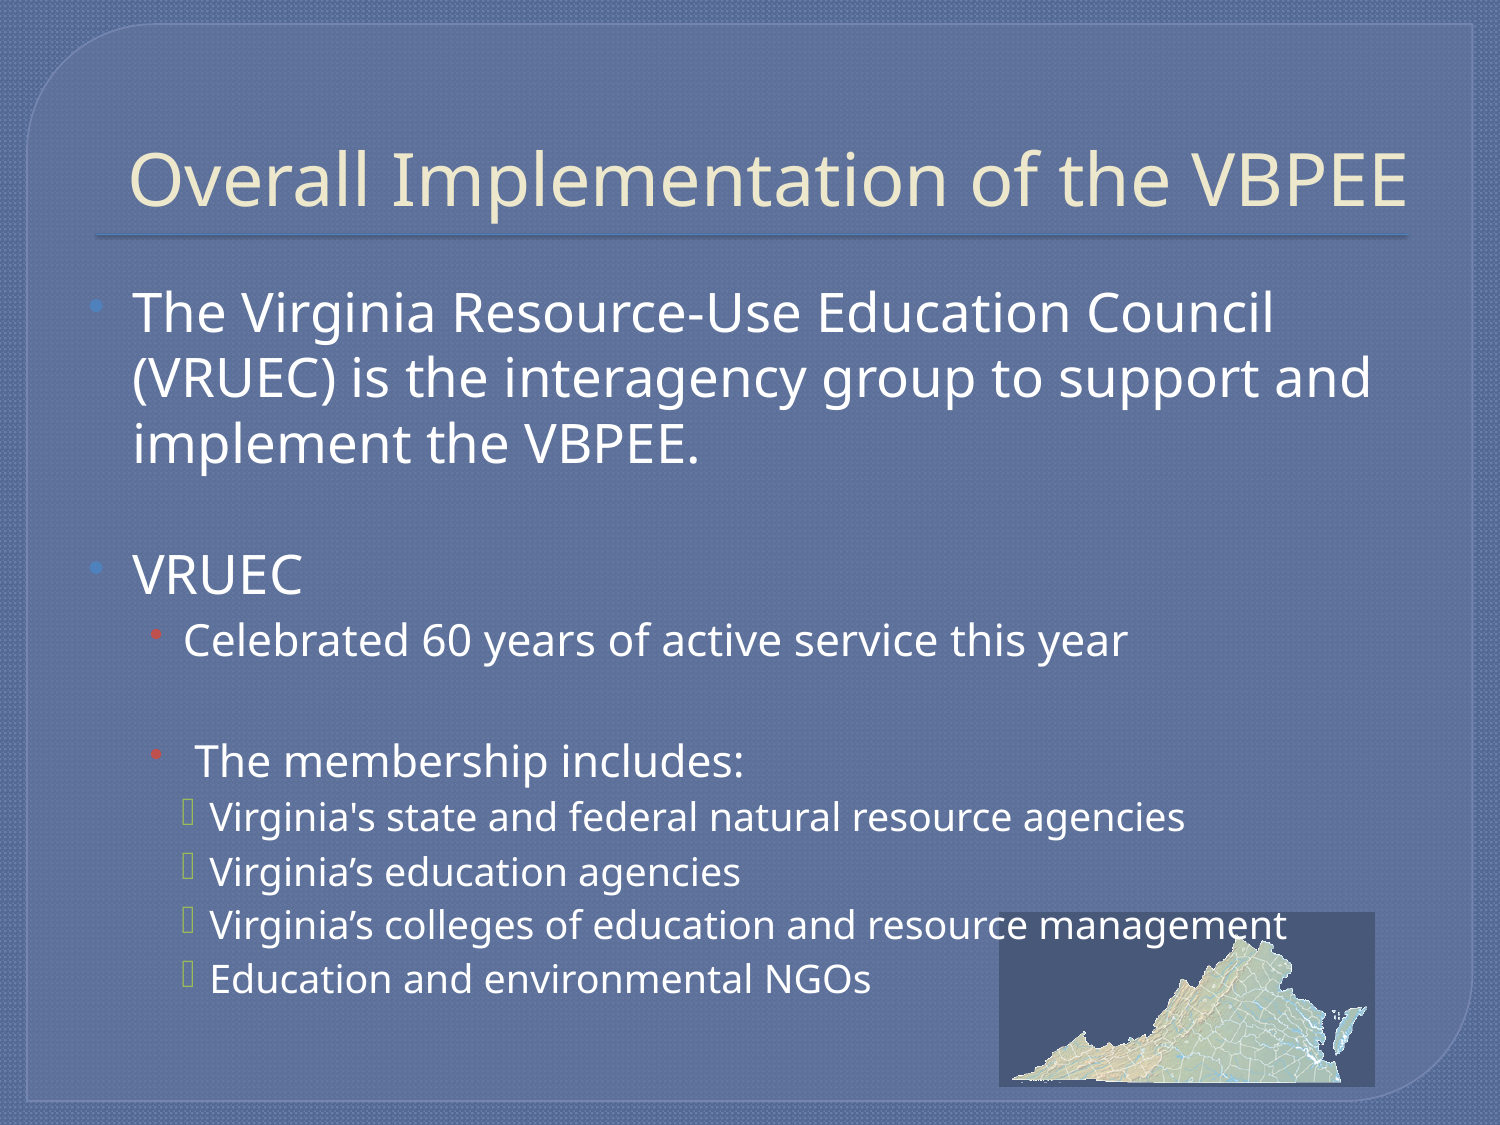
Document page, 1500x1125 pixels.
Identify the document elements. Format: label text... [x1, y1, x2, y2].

picture [999, 1013, 1375, 1087]
list The Virginia Resource-Use Education Council (VRUEC) is the interagency group to support and implement the VBPEE. VRUEC Celebrated 60 years of active service this year The membership includes: Virginia's state and federal natural resource agencies Virginia’s education agencies Virginia’s colleges of education and resource management Education and environmental NGOs [75, 270, 1425, 1013]
title Overall Implementation of the VBPEE [75, 41, 1425, 230]
